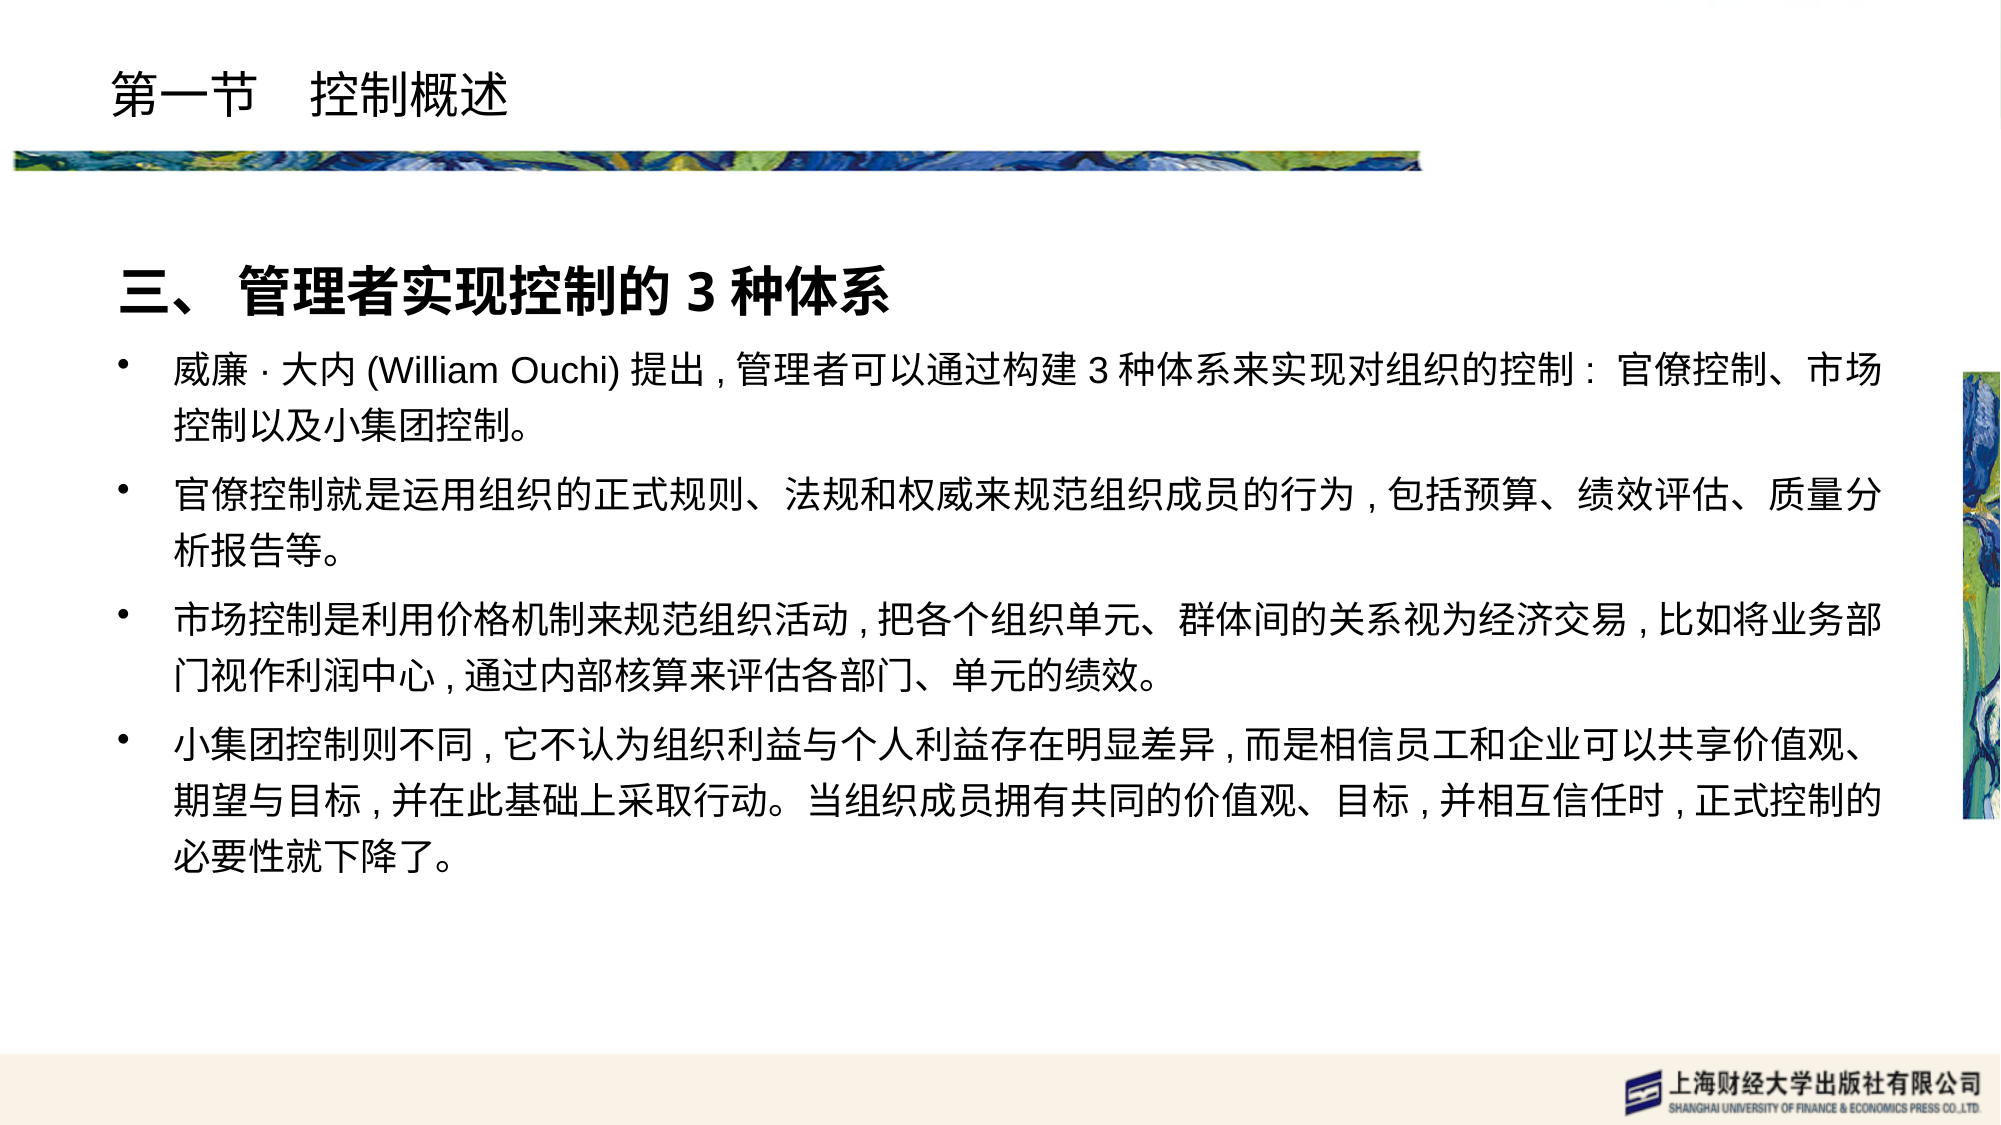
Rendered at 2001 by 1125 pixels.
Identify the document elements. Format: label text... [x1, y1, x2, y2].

picture [0, 0, 2001, 1125]
title 第一节 控制概述 [94, 42, 1451, 146]
list 三、 管理者实现控制的3种体系 威廉·大内(William Ouchi)提出,管理者可以通过构建3种体系来实现对组织的控制: 官僚控制、市场控制以及小集团控制。 官僚控制就是运用组织的正式规则、法规和权威来规范组织成员的行为,包括预算、绩效评估、质量分析报告等。 市场控制是利用价格机制来规范组织活动,把各个组织单元、群体间的关系视为经济交易,比如将业务部门视作利润中心,通过内部核算来评估各部门、单元的绩效。 小集团控制则不同,它不认为组织利益与个人利益存在明显差异,而是相信员工和企业可以共享价值观、期望与目标,并在此基础上采取行动。当组织成员拥有共同的价值观、目标,并相互信任时,正式控制的必要性就下降了。 [102, 233, 1898, 1032]
